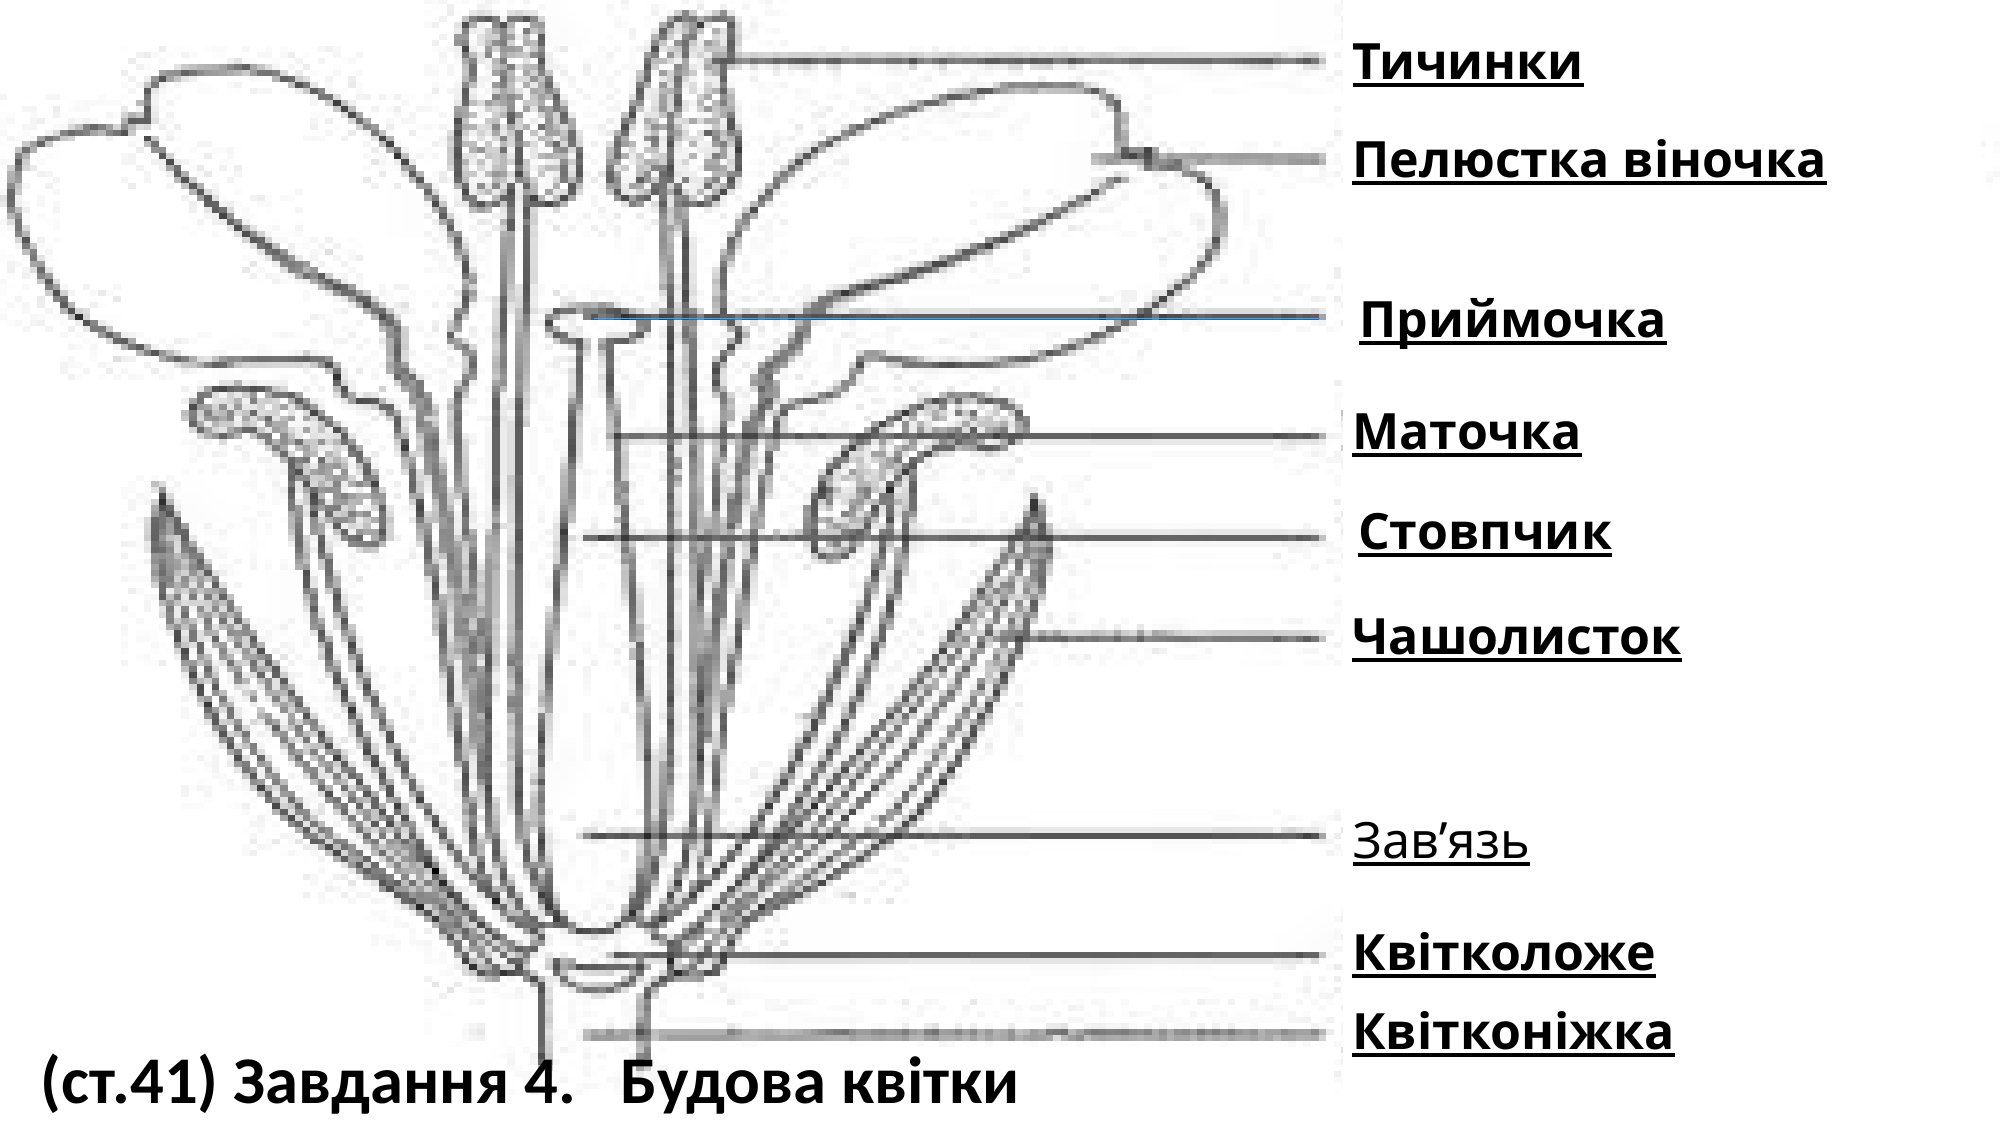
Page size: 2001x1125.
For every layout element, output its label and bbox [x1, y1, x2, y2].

list [0, 0, 2000, 1125]
